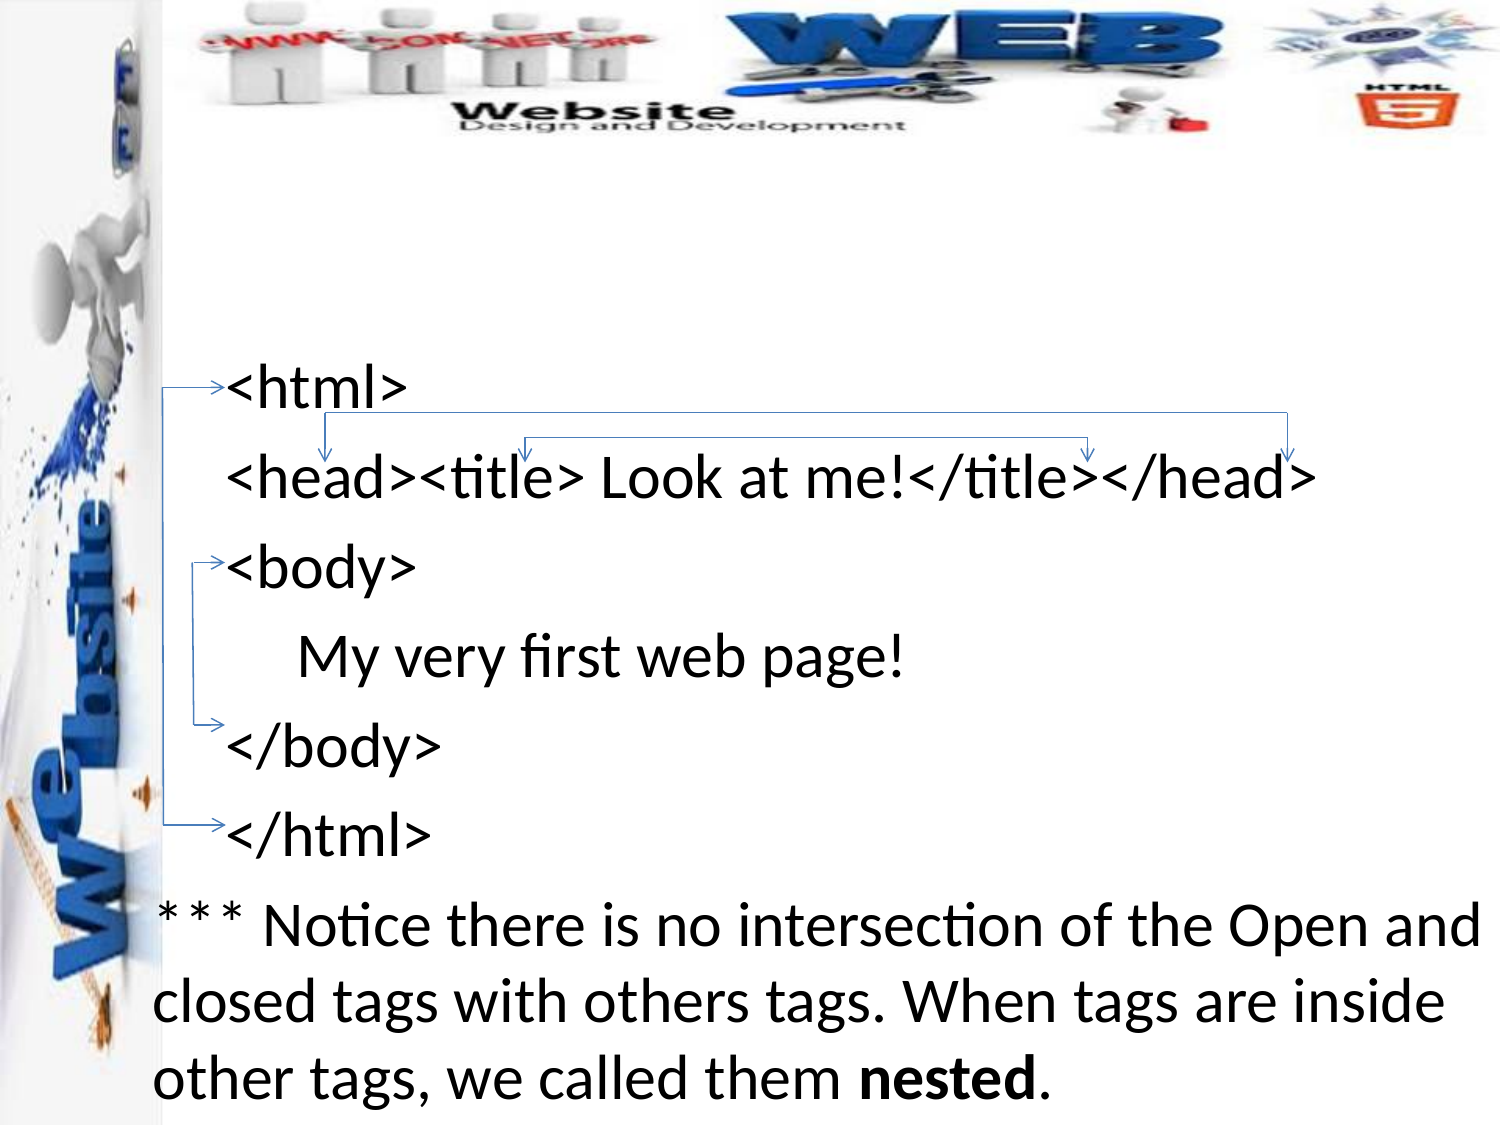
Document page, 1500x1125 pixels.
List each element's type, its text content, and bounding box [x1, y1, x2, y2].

list <html> <head><title> Look at me!</title></head> <body> My very first web page! </body> </html> *** Notice there is no intersection of the Open and closed tags with others tags. When tags are inside other tags, we called them nested. [137, 337, 1500, 1125]
picture [0, 0, 1500, 1125]
